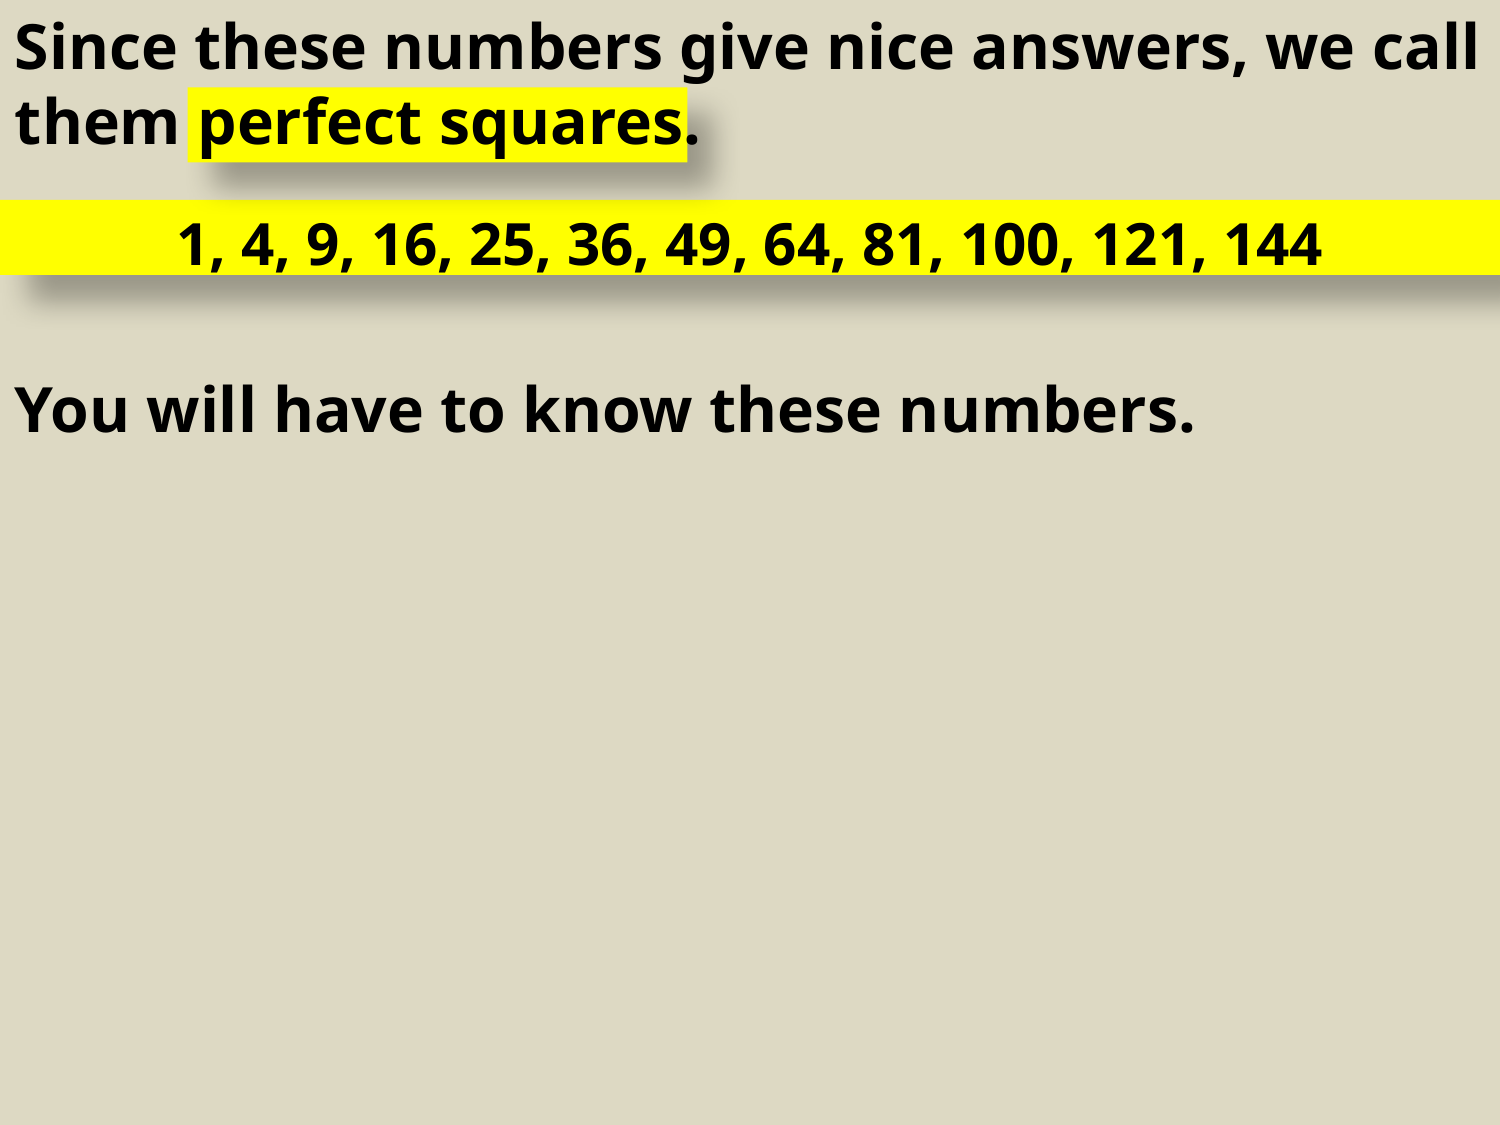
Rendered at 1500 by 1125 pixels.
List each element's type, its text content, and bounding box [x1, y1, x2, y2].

text_box Since these numbers give nice answers, we call them perfect squares. [0, 0, 1500, 165]
text_box You will have to know these numbers. [0, 362, 1500, 453]
text_box 1, 4, 9, 16, 25, 36, 49, 64, 81, 100, 121, 144 [0, 200, 1500, 285]
